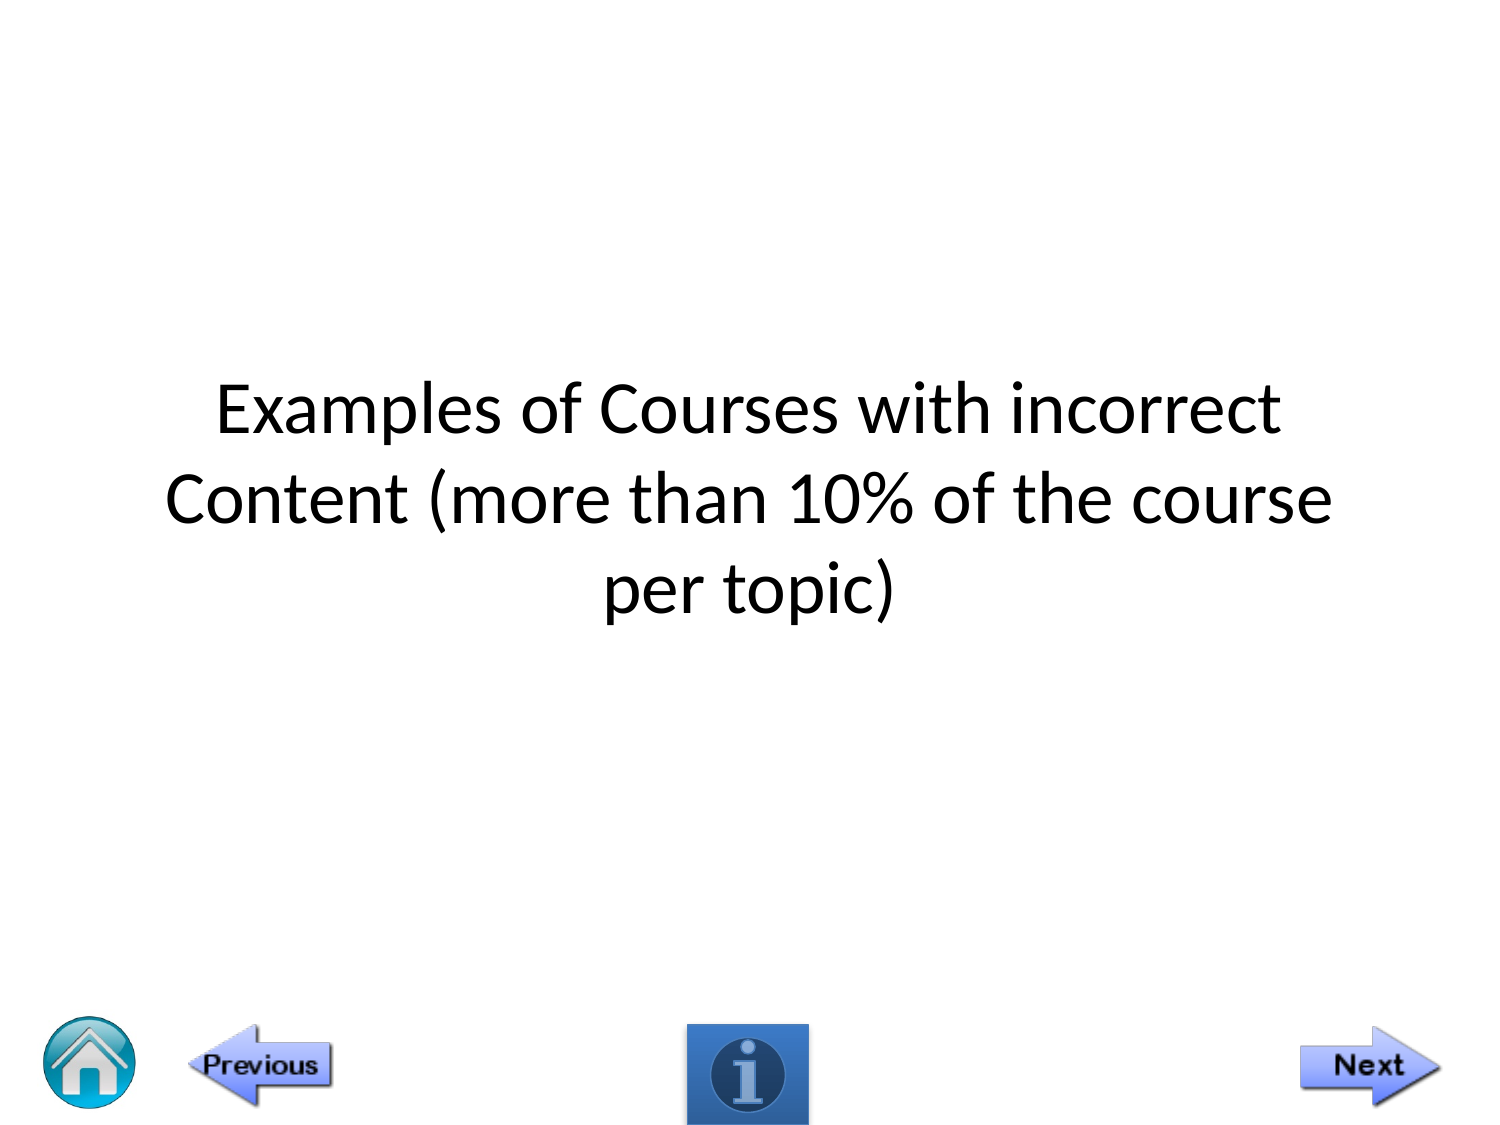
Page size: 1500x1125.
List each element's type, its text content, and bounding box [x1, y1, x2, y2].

picture [37, 1009, 141, 1113]
text_box [687, 1024, 809, 1125]
picture [1299, 1025, 1447, 1113]
title Examples of Courses with incorrect Content (more than 10% of the course per topic) [112, 349, 1388, 638]
picture [187, 1023, 338, 1113]
